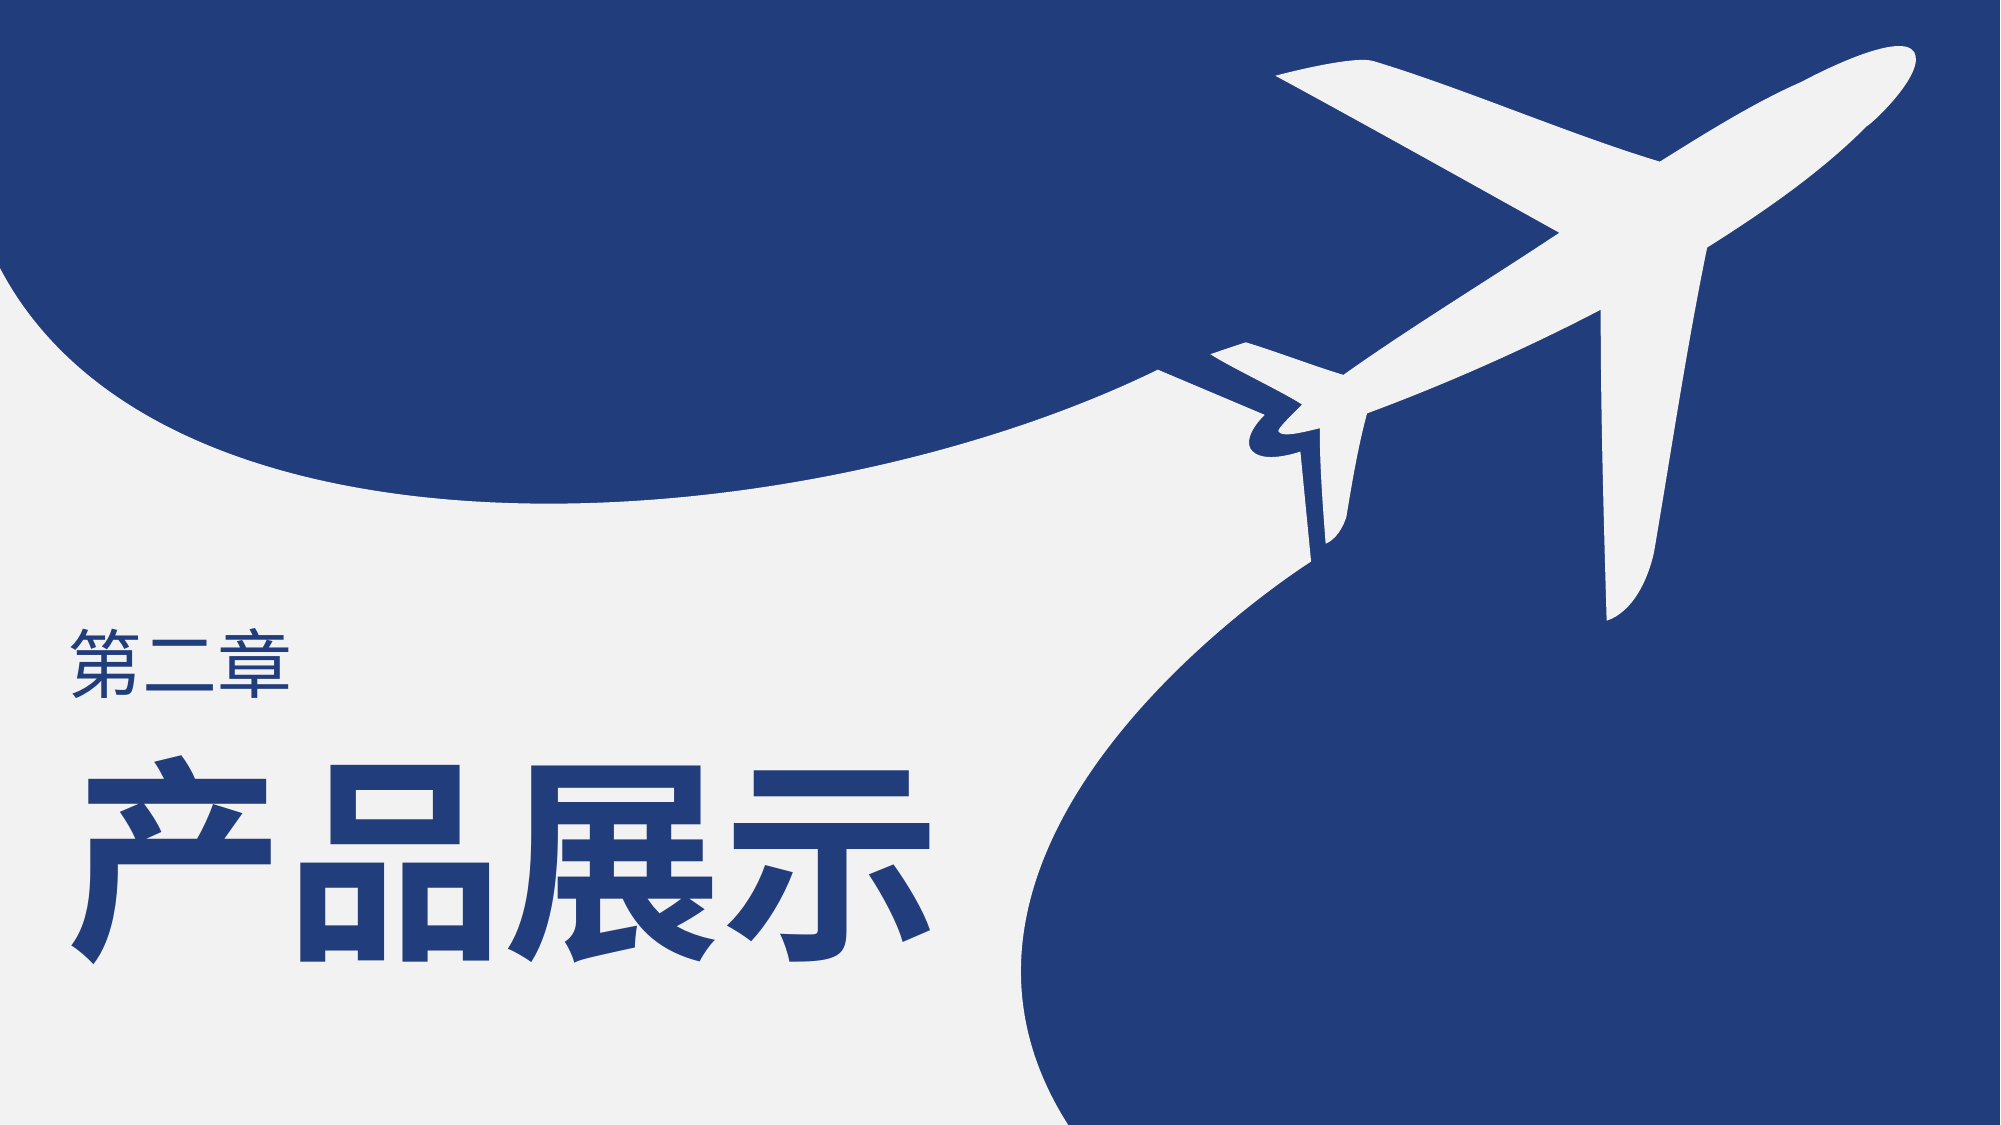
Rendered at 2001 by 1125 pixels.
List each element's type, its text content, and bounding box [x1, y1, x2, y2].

text_box [1210, 46, 1916, 621]
text_box 第二章 [53, 610, 308, 715]
text_box 产品展示 [51, 716, 1077, 994]
text_box [0, 268, 1312, 1125]
